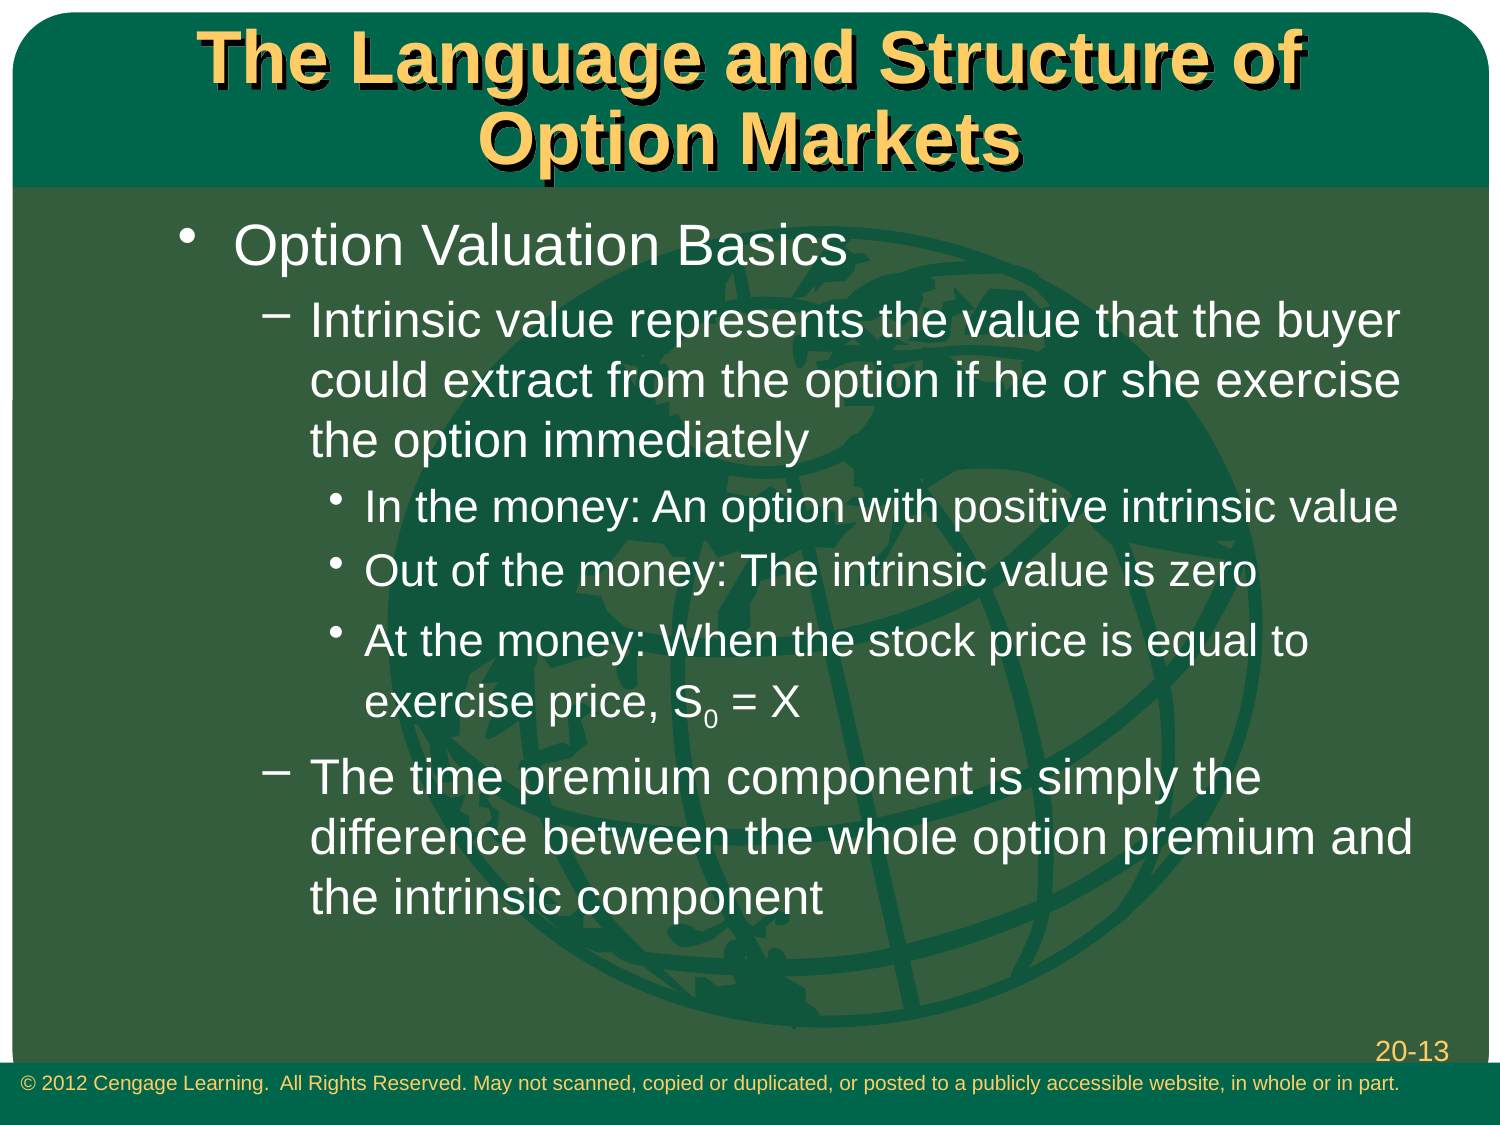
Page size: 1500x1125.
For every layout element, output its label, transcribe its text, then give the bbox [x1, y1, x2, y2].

title The Language and Structure of Option Markets [112, 0, 1388, 200]
slide_number 20-13 [1325, 1025, 1500, 1062]
footer © 2012 Cengage Learning. All Rights Reserved. May not scanned, copied or duplicated, or posted to a publicly accessible website, in whole or in part. [0, 1062, 1500, 1125]
list Option Valuation Basics Intrinsic value represents the value that the buyer could extract from the option if he or she exercise the option immediately In the money: An option with positive intrinsic value Out of the money: The intrinsic value is zero At the money: When the stock price is equal to exercise price, S0 = X The time premium component is simply the difference between the whole option premium and the intrinsic component [162, 200, 1463, 1050]
